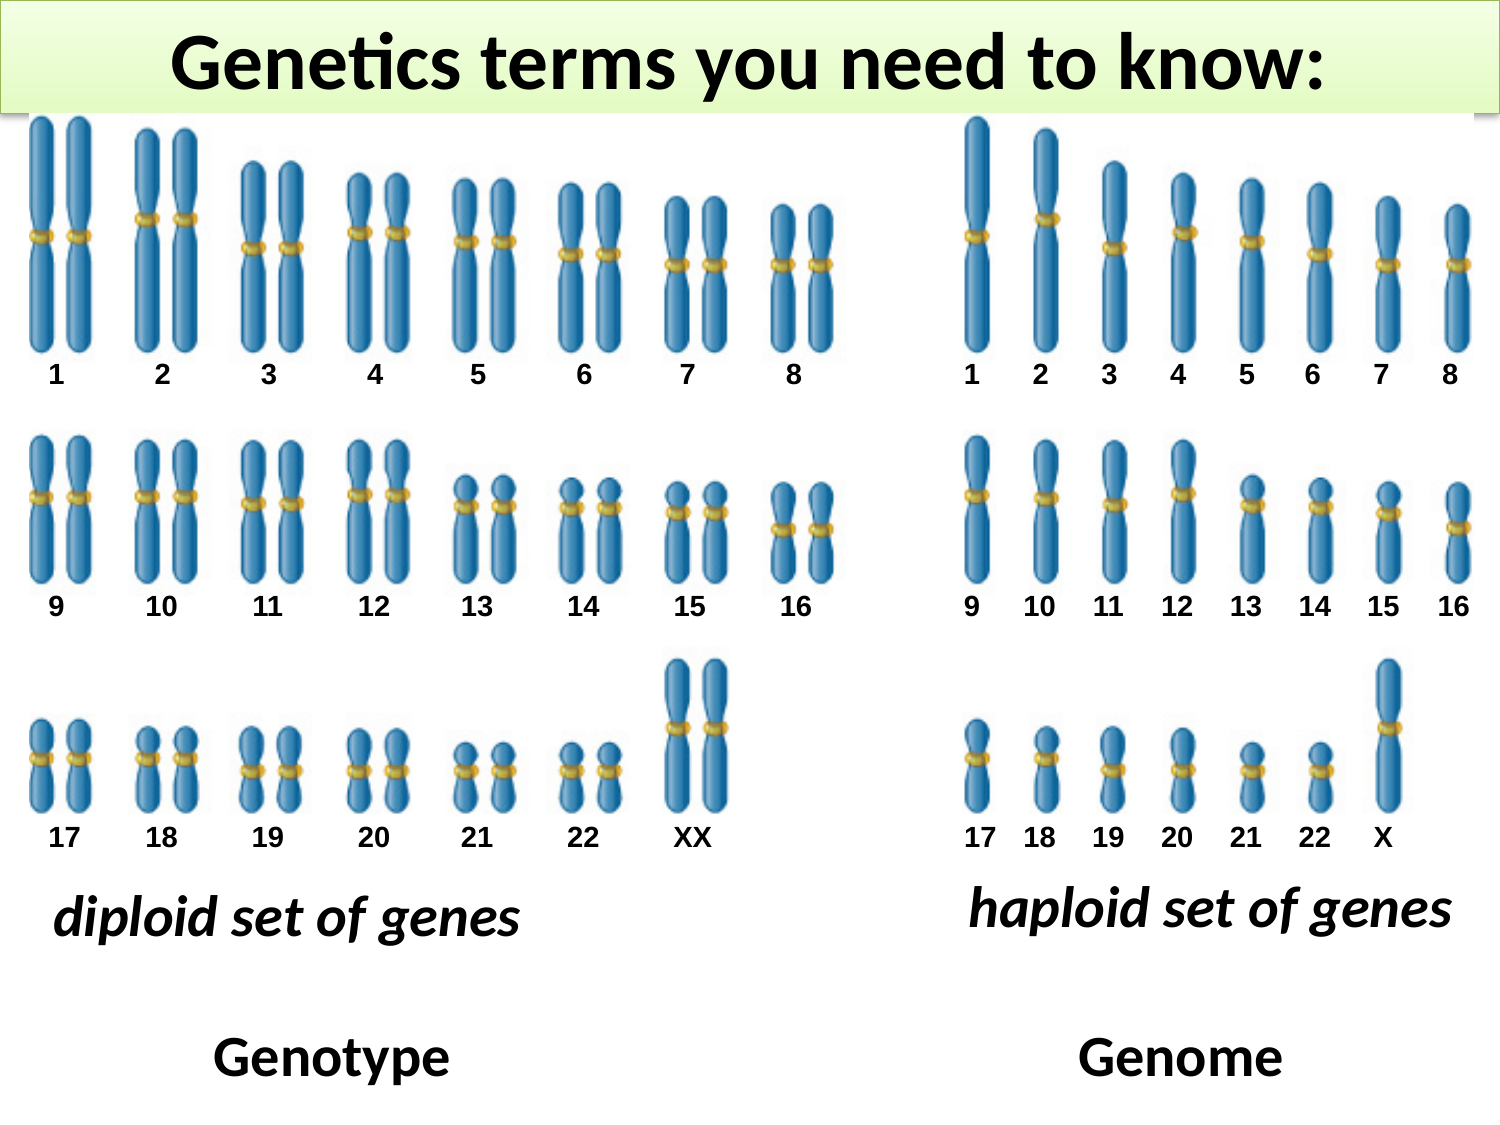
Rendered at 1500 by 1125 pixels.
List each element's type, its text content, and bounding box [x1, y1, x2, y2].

title Genetics terms you need to know: [0, 0, 1500, 114]
text_box 19 [1092, 824, 1125, 854]
picture [29, 113, 1474, 816]
text_box XX [673, 824, 713, 854]
text_box 18 [1023, 824, 1056, 854]
text_box diploid set of genes [53, 877, 739, 948]
text_box 20 [357, 824, 391, 854]
text_box 18 [145, 824, 178, 854]
text_box 21 [1229, 824, 1263, 854]
text_box 20 [1160, 824, 1194, 854]
text_box X [1373, 824, 1393, 854]
text_box 19 [251, 824, 285, 854]
text_box 22 [567, 824, 600, 854]
text_box 21 [460, 824, 494, 854]
text_box 17 [48, 824, 81, 854]
text_box haploid set of genes [915, 869, 1465, 940]
text_box Genotype [199, 1010, 466, 1096]
text_box 17 [964, 824, 997, 854]
text_box 22 [1298, 824, 1331, 854]
text_box Genome [1063, 1010, 1299, 1096]
